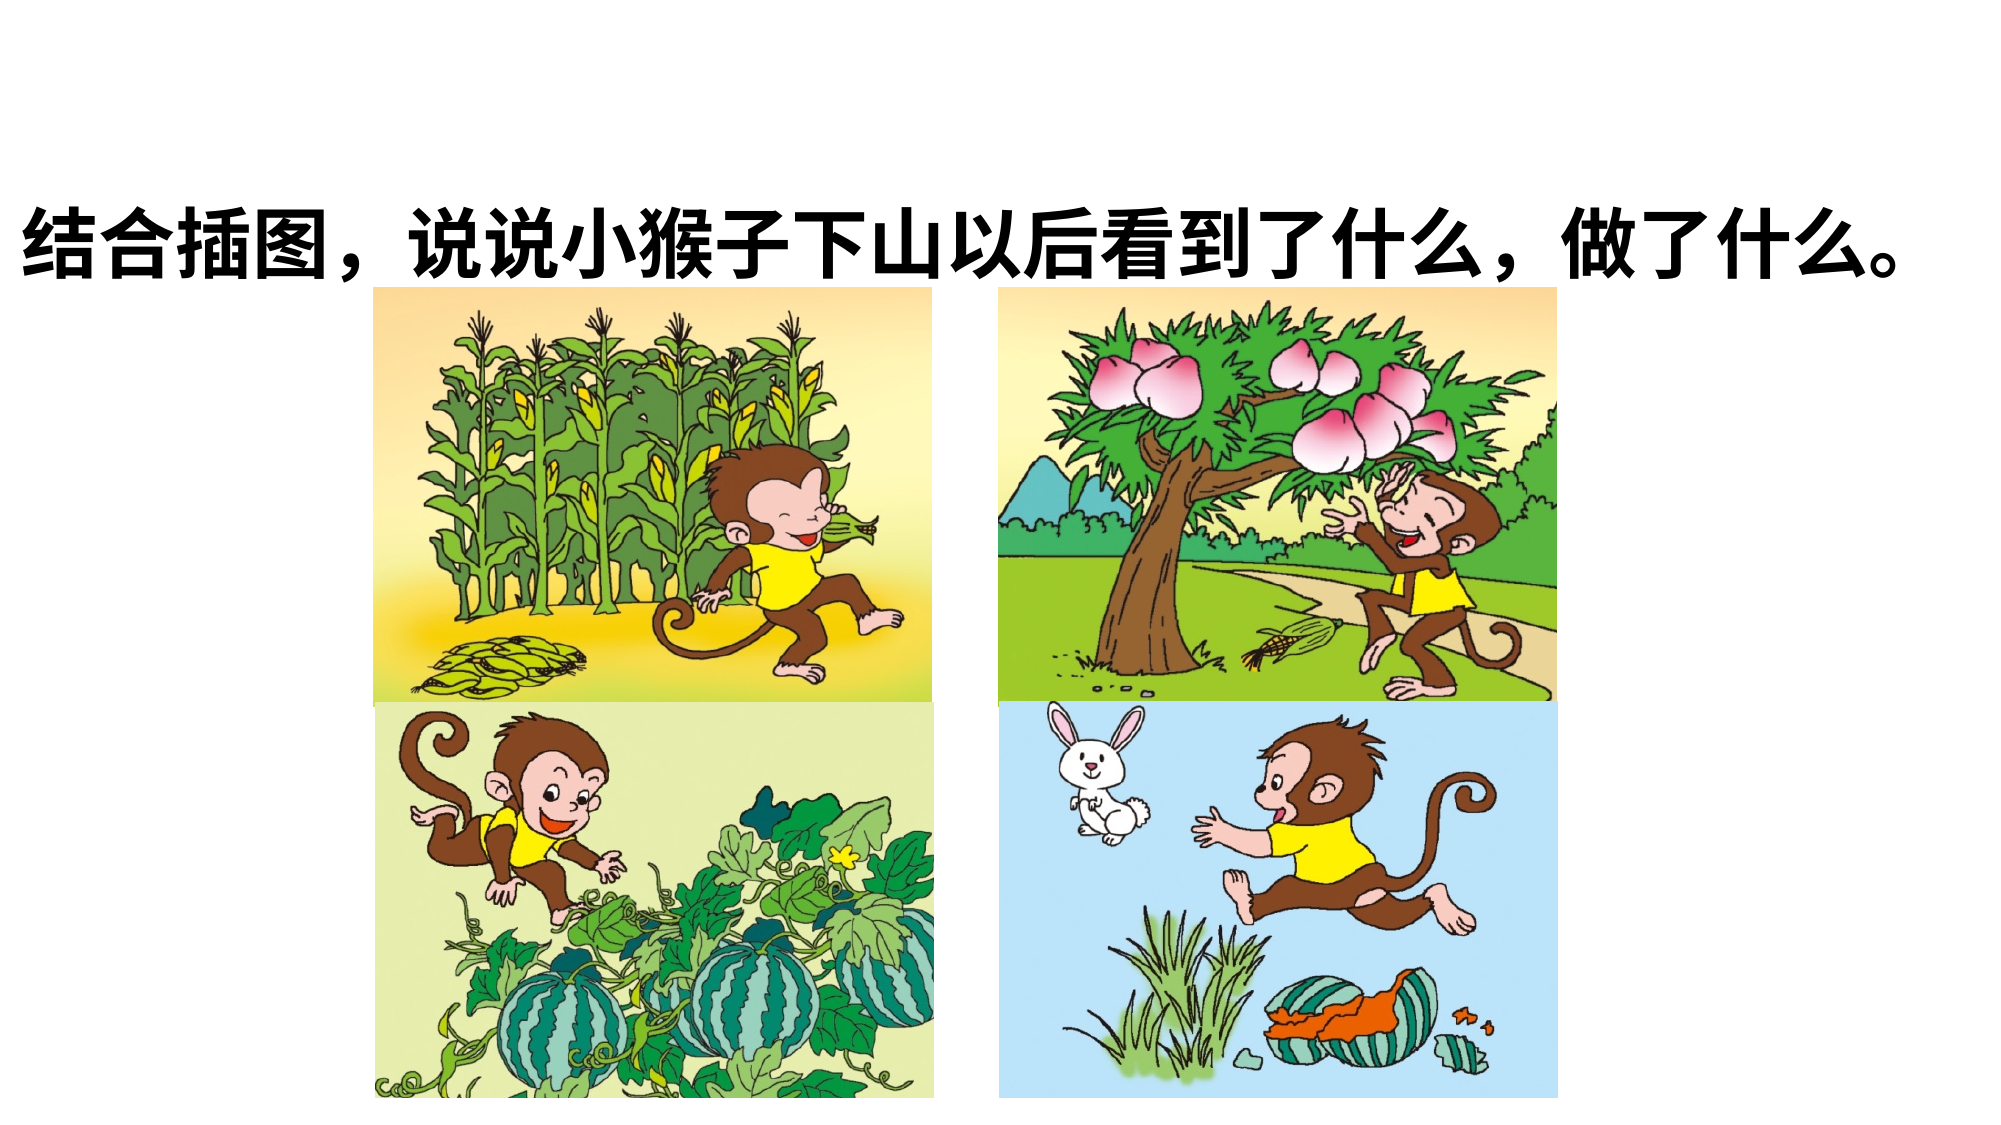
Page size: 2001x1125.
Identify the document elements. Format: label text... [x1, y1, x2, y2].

picture [373, 287, 934, 1098]
text_box 结合插图，说说小猴子下山以后看到了什么，做了什么。 [6, 160, 1992, 296]
picture [998, 287, 1558, 1098]
